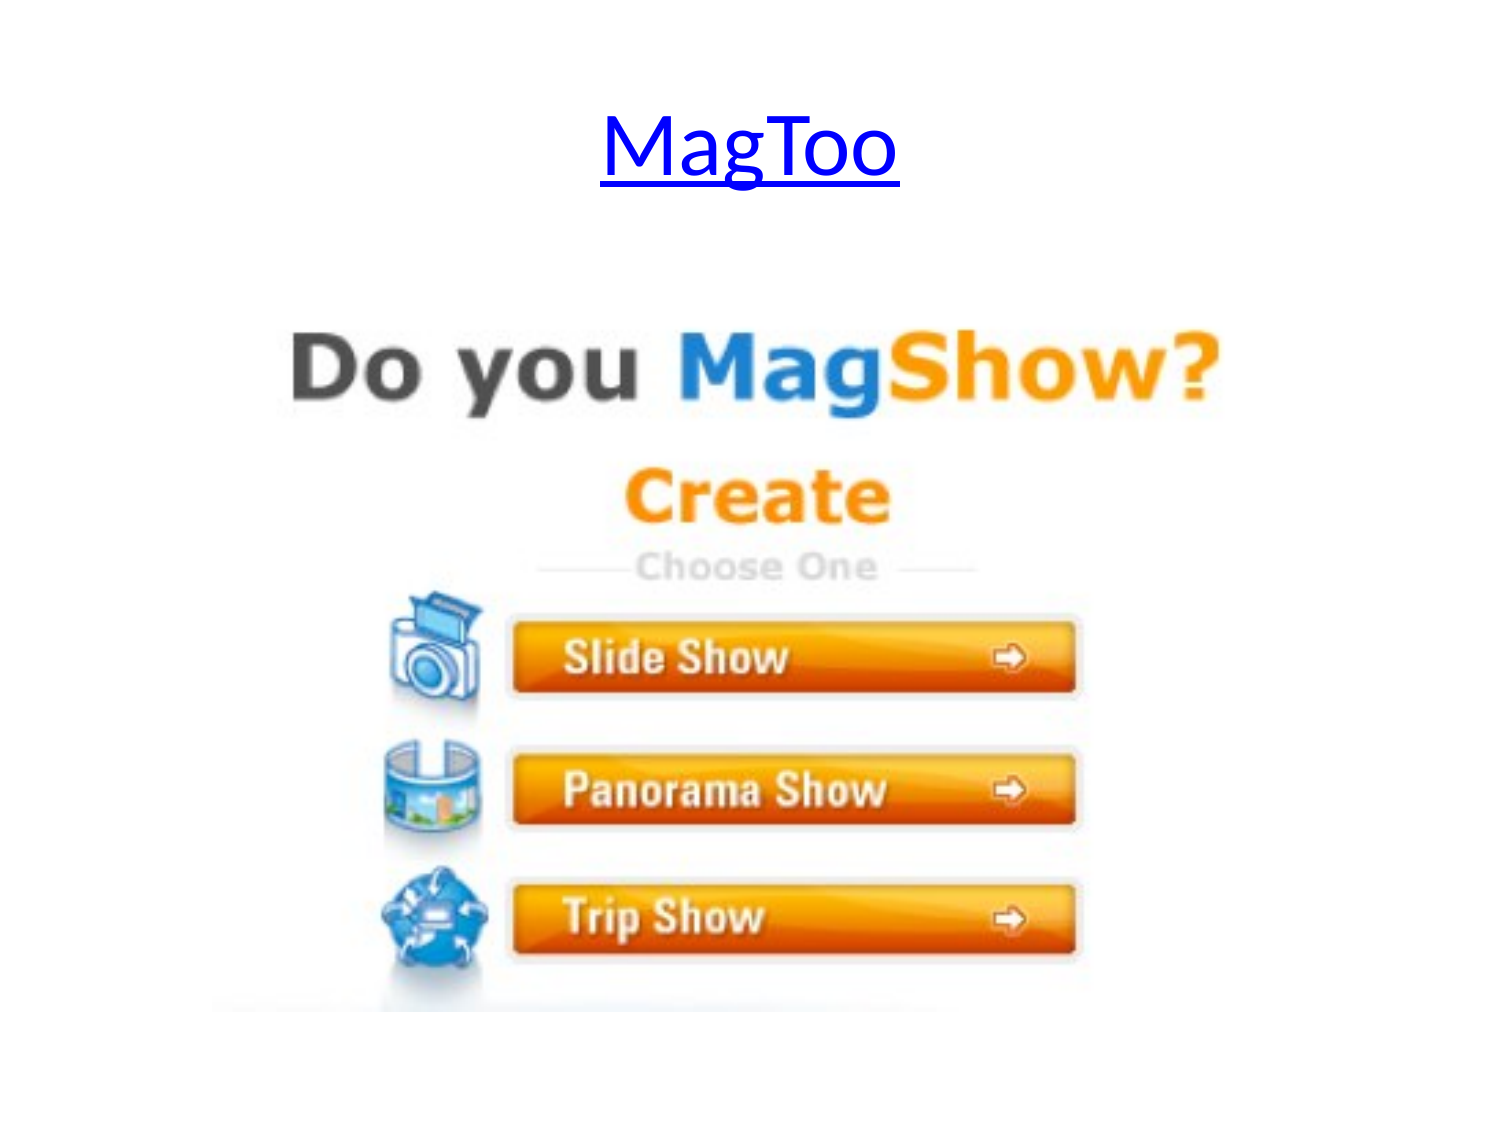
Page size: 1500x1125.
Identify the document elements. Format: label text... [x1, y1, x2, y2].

picture [212, 287, 1351, 1012]
title MagToo [75, 45, 1425, 233]
